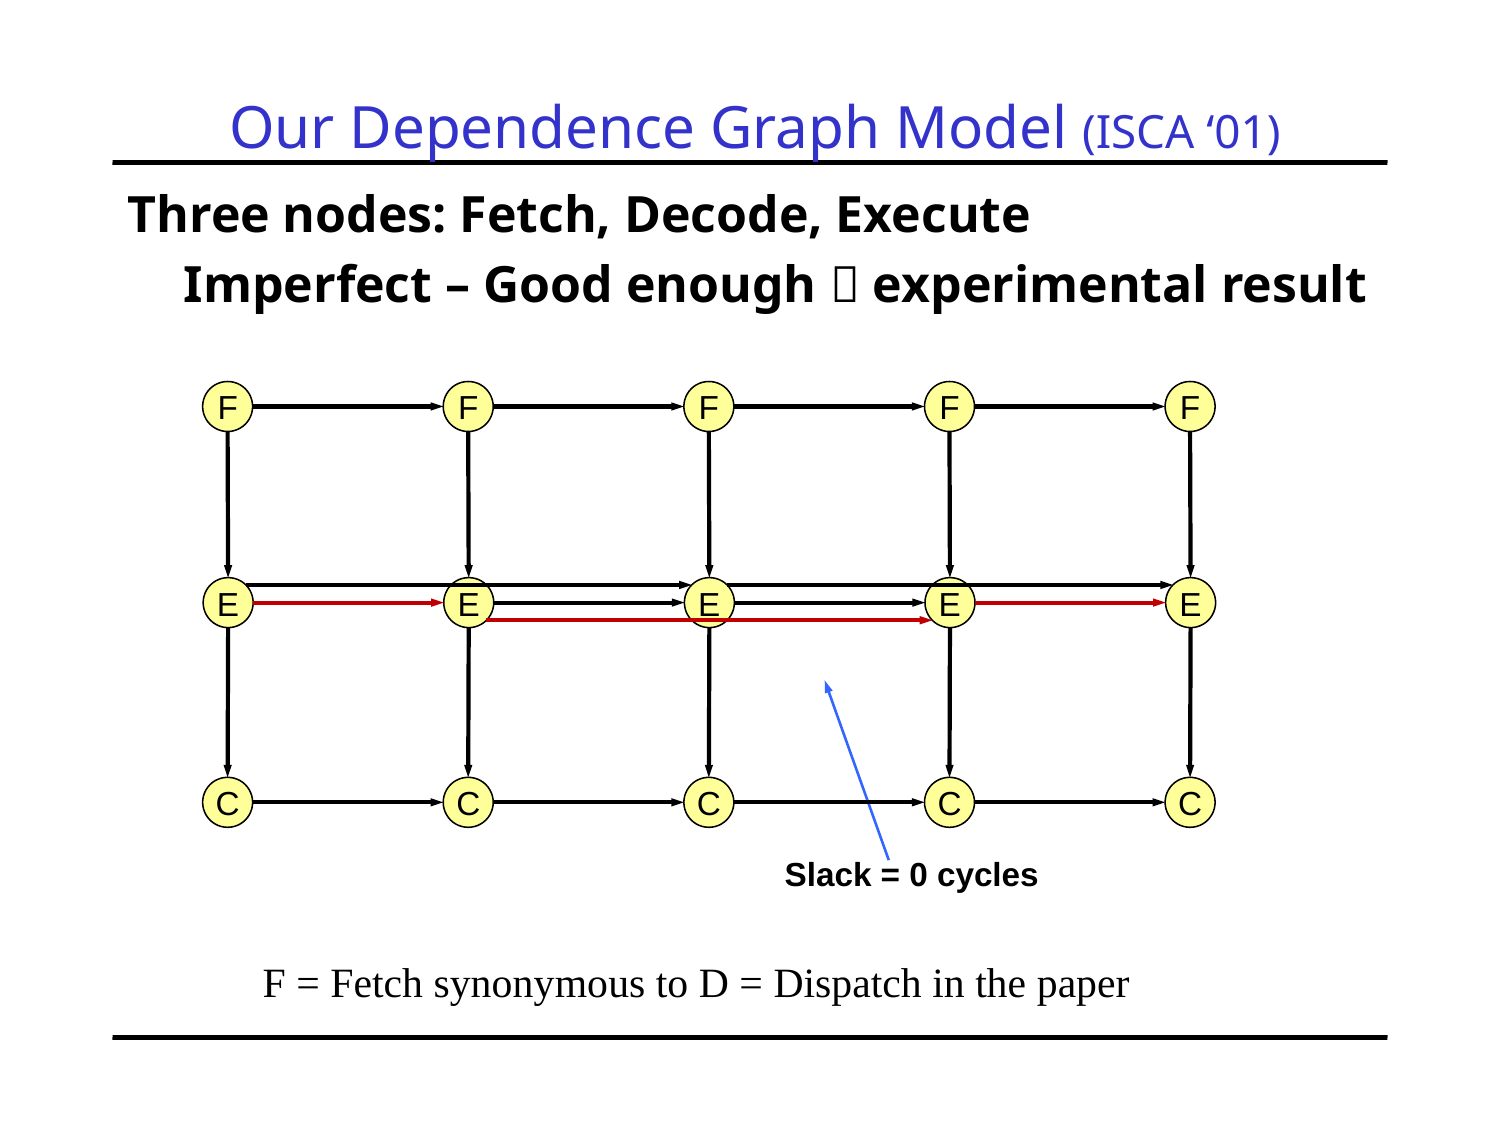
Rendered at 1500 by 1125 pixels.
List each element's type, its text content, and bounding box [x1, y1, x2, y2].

text_box F [1165, 381, 1216, 432]
text_box E [713, 622, 726, 628]
text_box F [473, 381, 494, 431]
text_box E [693, 622, 703, 627]
text_box E [453, 578, 463, 583]
text_box E [955, 578, 966, 583]
text_box E [925, 587, 944, 627]
text_box E [474, 578, 485, 583]
text_box F [202, 381, 253, 432]
text_box F [683, 381, 734, 431]
text_box C [464, 777, 468, 806]
text_box E [1165, 577, 1216, 628]
text_box F [924, 382, 944, 431]
text_box C [443, 778, 494, 828]
text_box C [683, 778, 703, 827]
list Three nodes: Fetch, Decode, Execute Imperfect – Good enough  experimental result [112, 174, 1388, 1026]
text_box C [924, 777, 975, 828]
text_box E [684, 578, 703, 618]
text_box E [954, 587, 975, 628]
text_box E [443, 587, 463, 627]
text_box C [1165, 777, 1216, 828]
text_box F [954, 381, 975, 431]
text_box F [443, 382, 463, 431]
text_box E [934, 578, 944, 583]
text_box E [203, 577, 254, 628]
text_box C [202, 777, 253, 828]
text_box E [713, 578, 735, 618]
text_box E [473, 587, 494, 628]
text_box [824, 680, 868, 800]
text_box C [713, 777, 734, 827]
title Our Dependence Graph Model (ISCA ‘01) [124, 62, 1386, 174]
text_box Slack = 0 cycles [767, 845, 1057, 901]
text_box F = Fetch synonymous to D = Dispatch in the paper [247, 948, 1146, 1014]
